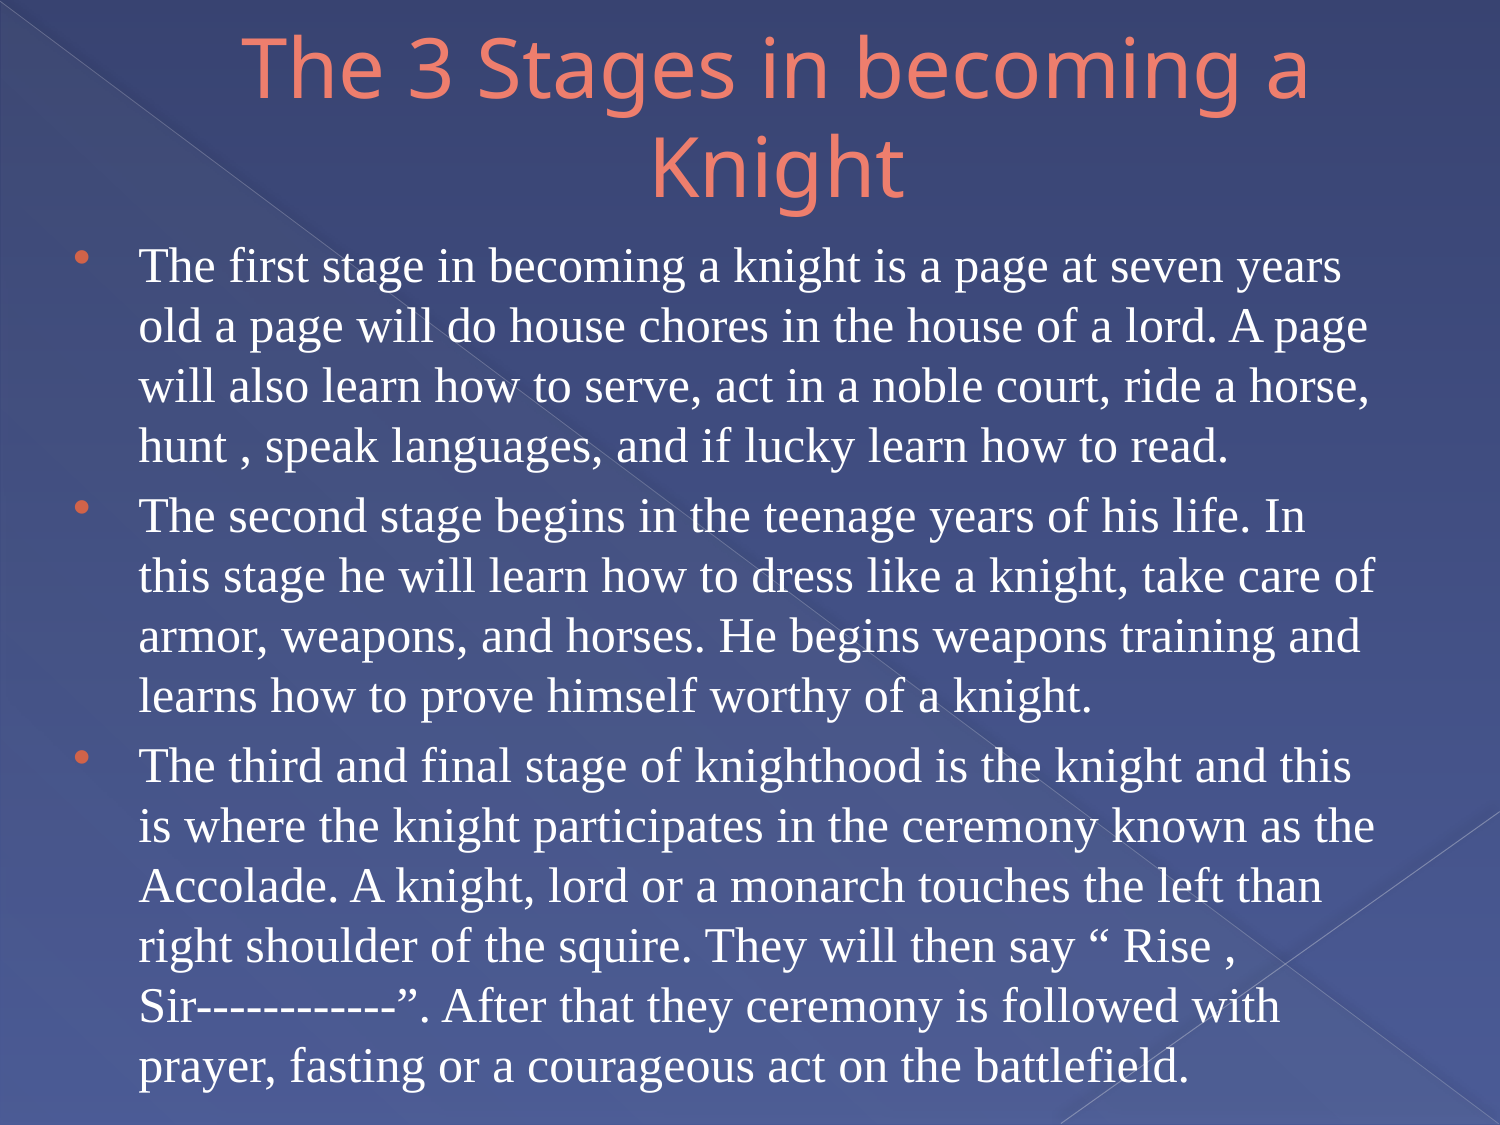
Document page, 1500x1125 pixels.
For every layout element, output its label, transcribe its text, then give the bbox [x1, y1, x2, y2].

list The first stage in becoming a knight is a page at seven years old a page will do house chores in the house of a lord. A page will also learn how to serve, act in a noble court, ride a horse, hunt , speak languages, and if lucky learn how to read. The second stage begins in the teenage years of his life. In this stage he will learn how to dress like a knight, take care of armor, weapons, and horses. He begins weapons training and learns how to prove himself worthy of a knight. The third and final stage of knighthood is the knight and this is where the knight participates in the ceremony known as the Accolade. A knight, lord or a monarch touches the left than right shoulder of the squire. They will then say “ Rise , Sir------------”. After that they ceremony is followed with prayer, fasting or a courageous act on the battlefield. [50, 224, 1400, 1125]
title The 3 Stages in becoming a Knight [62, 0, 1413, 230]
